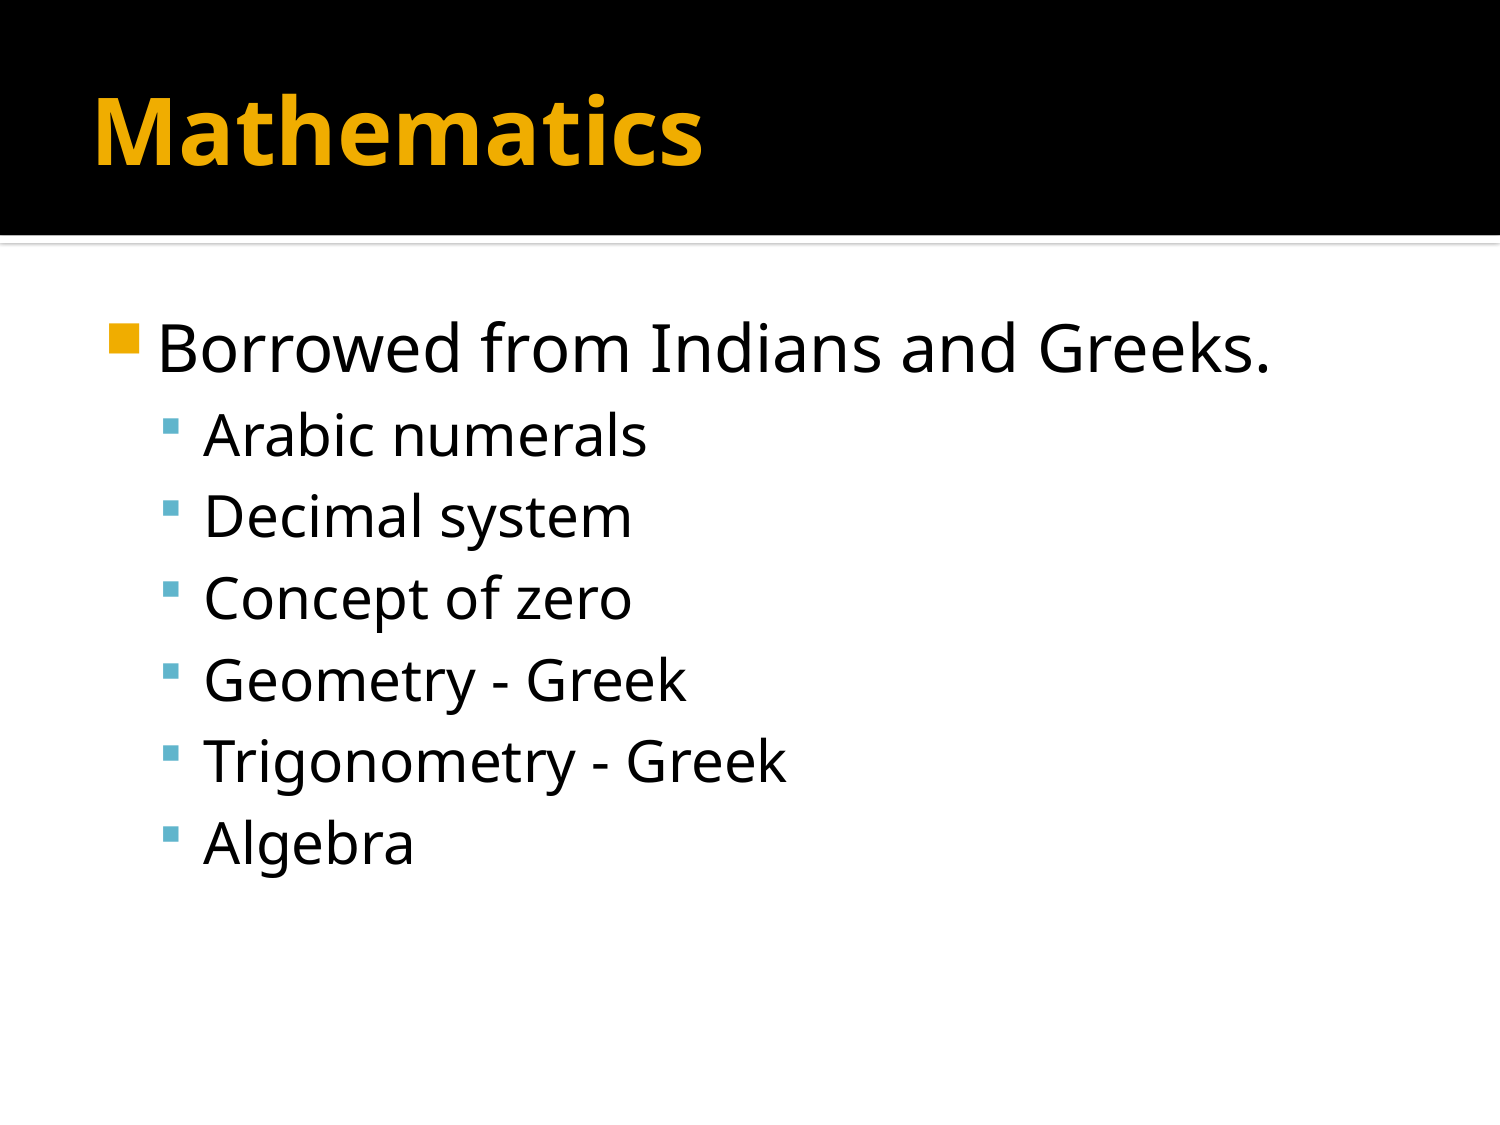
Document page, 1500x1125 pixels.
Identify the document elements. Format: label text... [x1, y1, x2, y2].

title Mathematics [75, 25, 1425, 231]
list Borrowed from Indians and Greeks. Arabic numerals Decimal system Concept of zero Geometry - Greek Trigonometry - Greek Algebra [75, 291, 1425, 1050]
